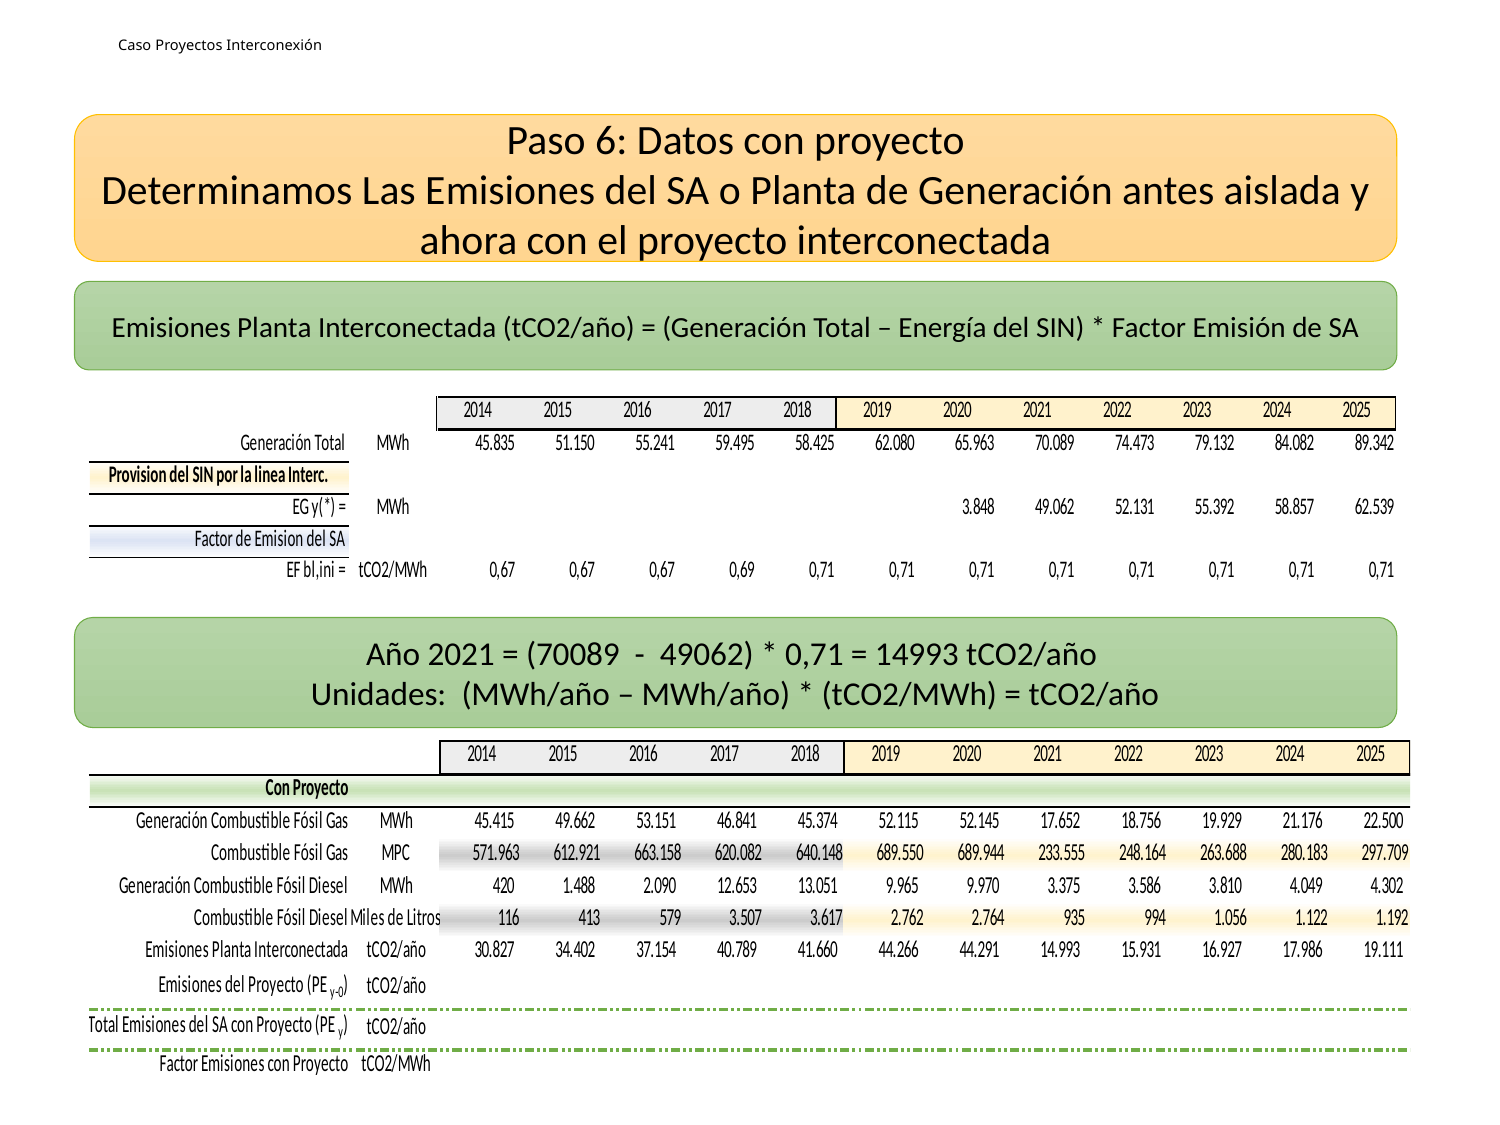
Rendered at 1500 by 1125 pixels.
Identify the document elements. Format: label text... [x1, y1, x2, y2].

text_box Año 2021 = (70089 - 49062) * 0,71 = 14993 tCO2/año Unidades: (MWh/año – MWh/año) * (tCO2/MWh) = tCO2/año [73, 616, 1398, 729]
picture [88, 739, 1412, 1085]
picture [88, 396, 1397, 590]
text_box Paso 6: Datos con proyecto Determinamos Las Emisiones del SA o Planta de Generación antes aislada y ahora con el proyecto interconectada [73, 114, 1398, 262]
text_box Emisiones Planta Interconectada (tCO2/año) = (Generación Total – Energía del SIN) * Factor Emisión de SA [73, 280, 1398, 371]
title Caso Proyectos Interconexión [103, 29, 1397, 62]
